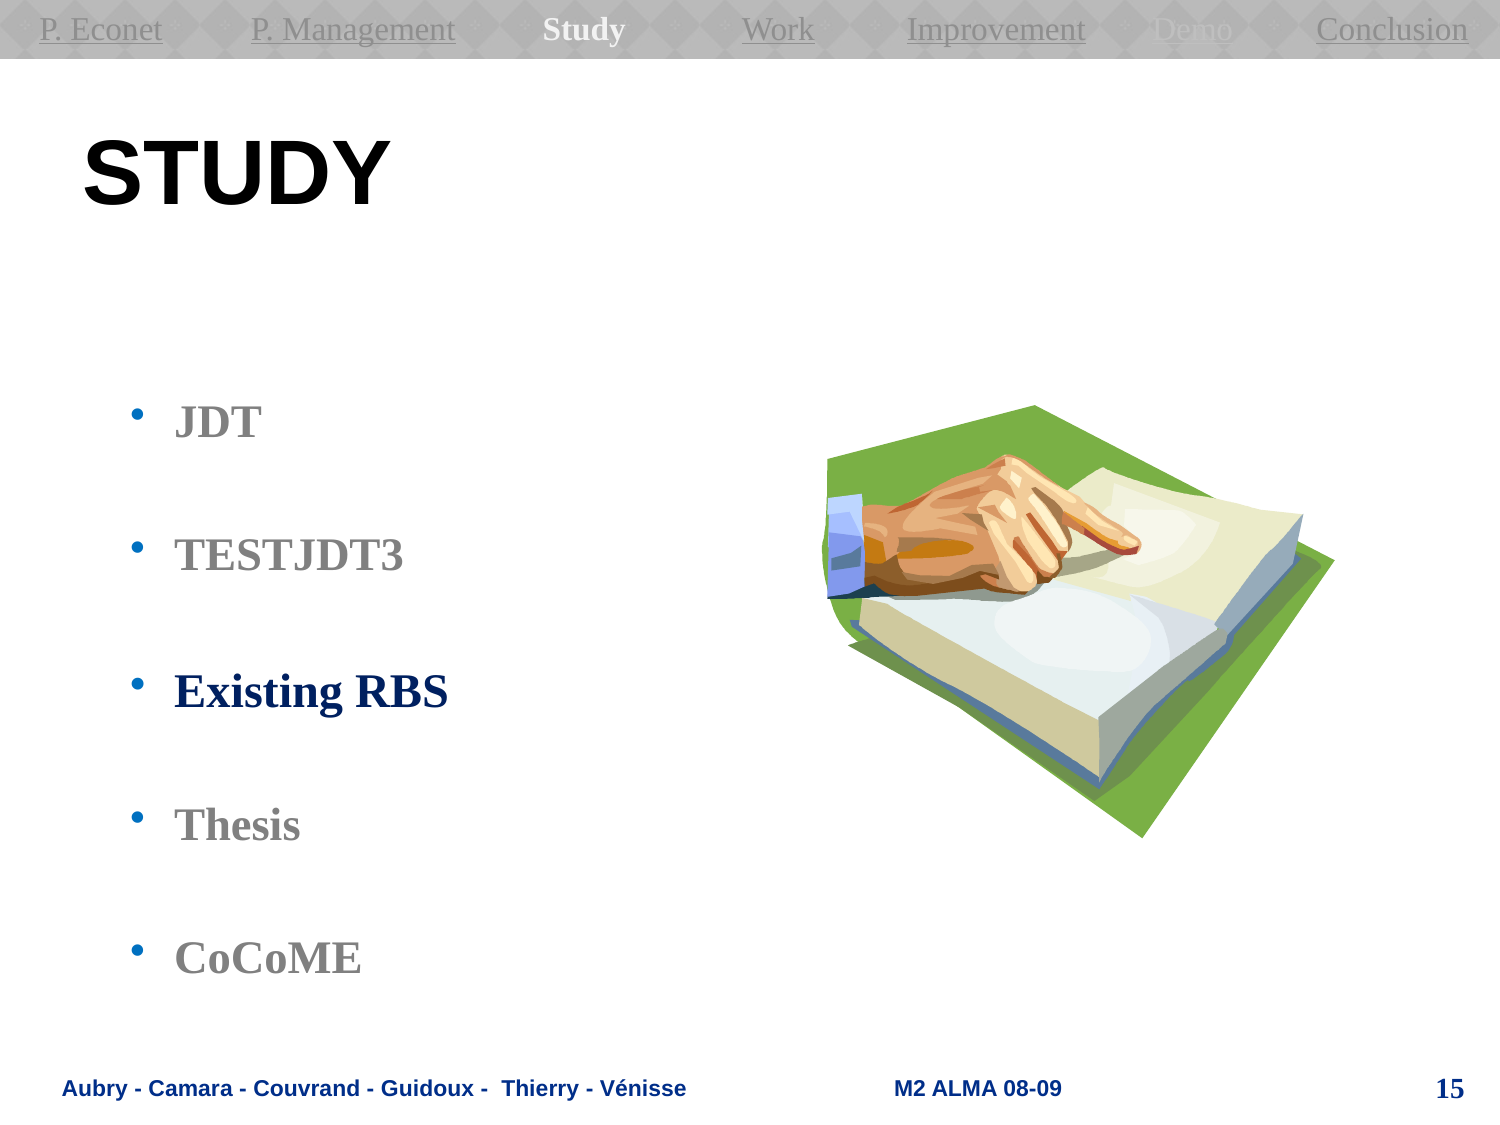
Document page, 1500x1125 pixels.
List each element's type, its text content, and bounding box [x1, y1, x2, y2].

picture [819, 398, 1342, 846]
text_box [22, 0, 1486, 56]
footer Aubry - Camara - Couvrand - Guidoux - Thierry - Vénisse M2 ALMA 08-09 [46, 1066, 1231, 1102]
list JDT TESTJDT3 Existing RBS Thesis CoCoME [117, 316, 1090, 997]
slide_number 15 [1368, 1066, 1465, 1104]
title Study [75, 105, 1263, 223]
